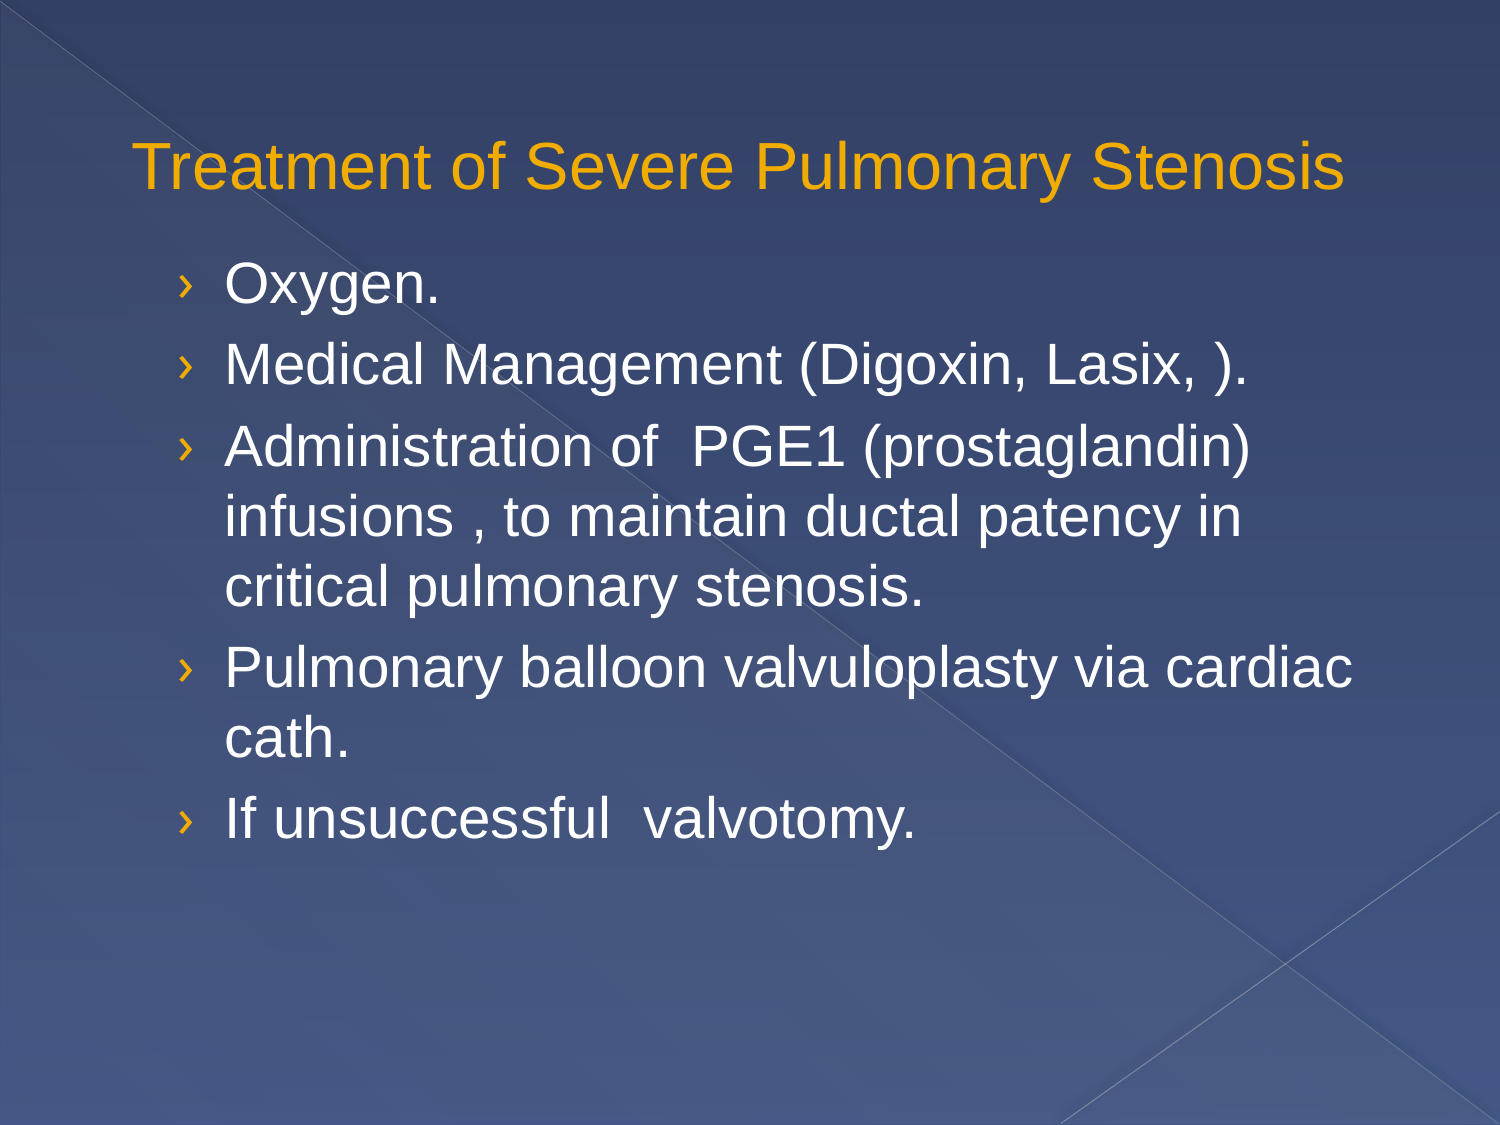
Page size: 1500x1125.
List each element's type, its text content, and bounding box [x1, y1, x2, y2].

list Oxygen. Medical Management (Digoxin, Lasix, ). Administration of PGE1 (prostaglandin) infusions , to maintain ductal patency in critical pulmonary stenosis. Pulmonary balloon valvuloplasty via cardiac cath. If unsuccessful valvotomy. [75, 237, 1425, 1079]
title Treatment of Severe Pulmonary Stenosis [37, 75, 1388, 250]
